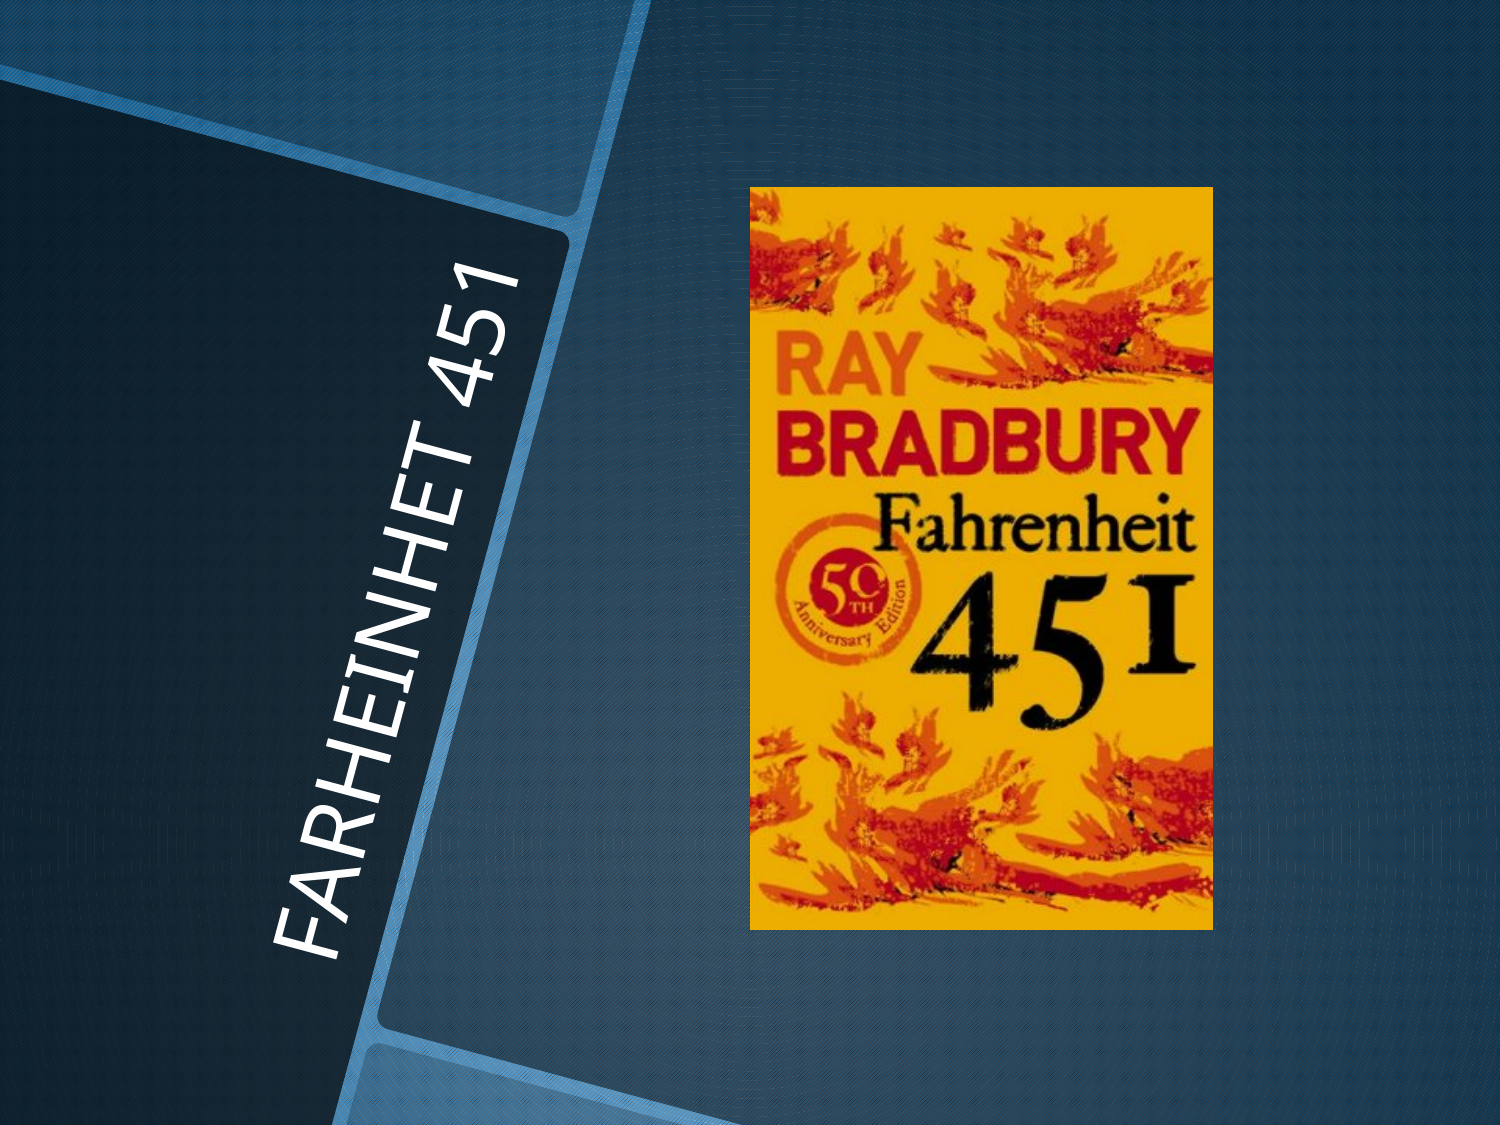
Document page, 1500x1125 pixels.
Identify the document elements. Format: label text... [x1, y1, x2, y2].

title FARHEINHET 451 [69, 181, 554, 1056]
picture [749, 186, 1213, 931]
